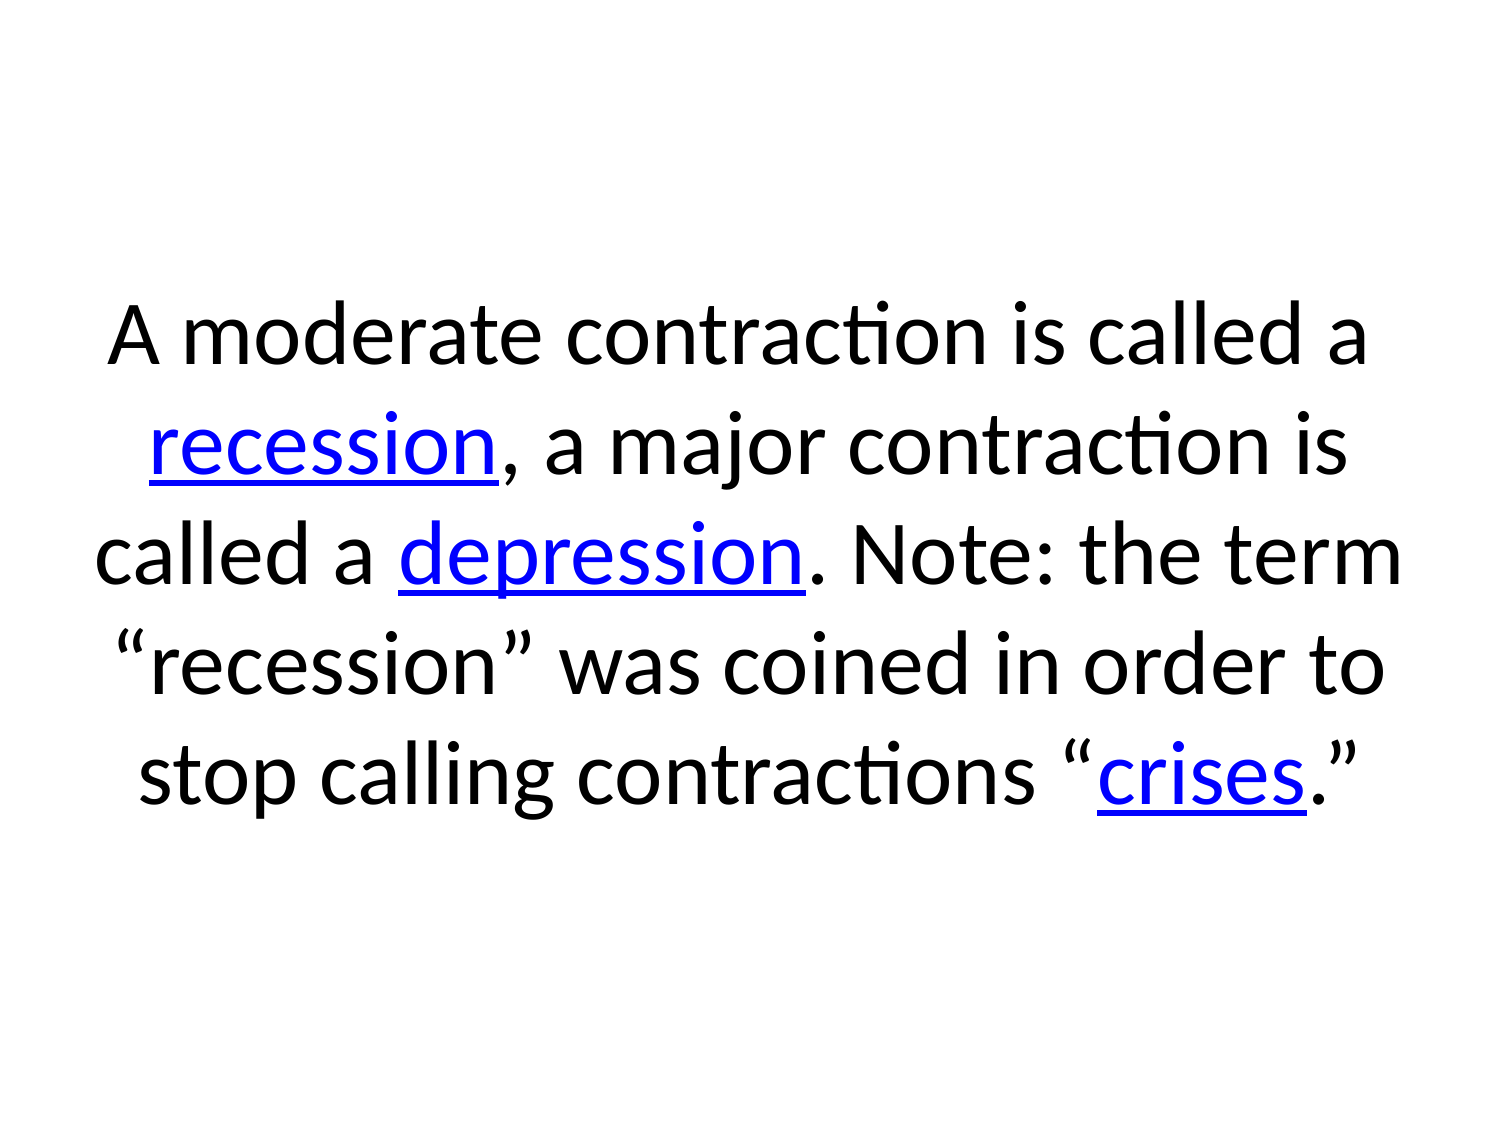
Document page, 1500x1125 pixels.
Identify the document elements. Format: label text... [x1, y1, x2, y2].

title A moderate contraction is called a recession, a major contraction is called a depression. Note: the term “recession” was coined in order to stop calling contractions “crises.” [74, 44, 1426, 1051]
